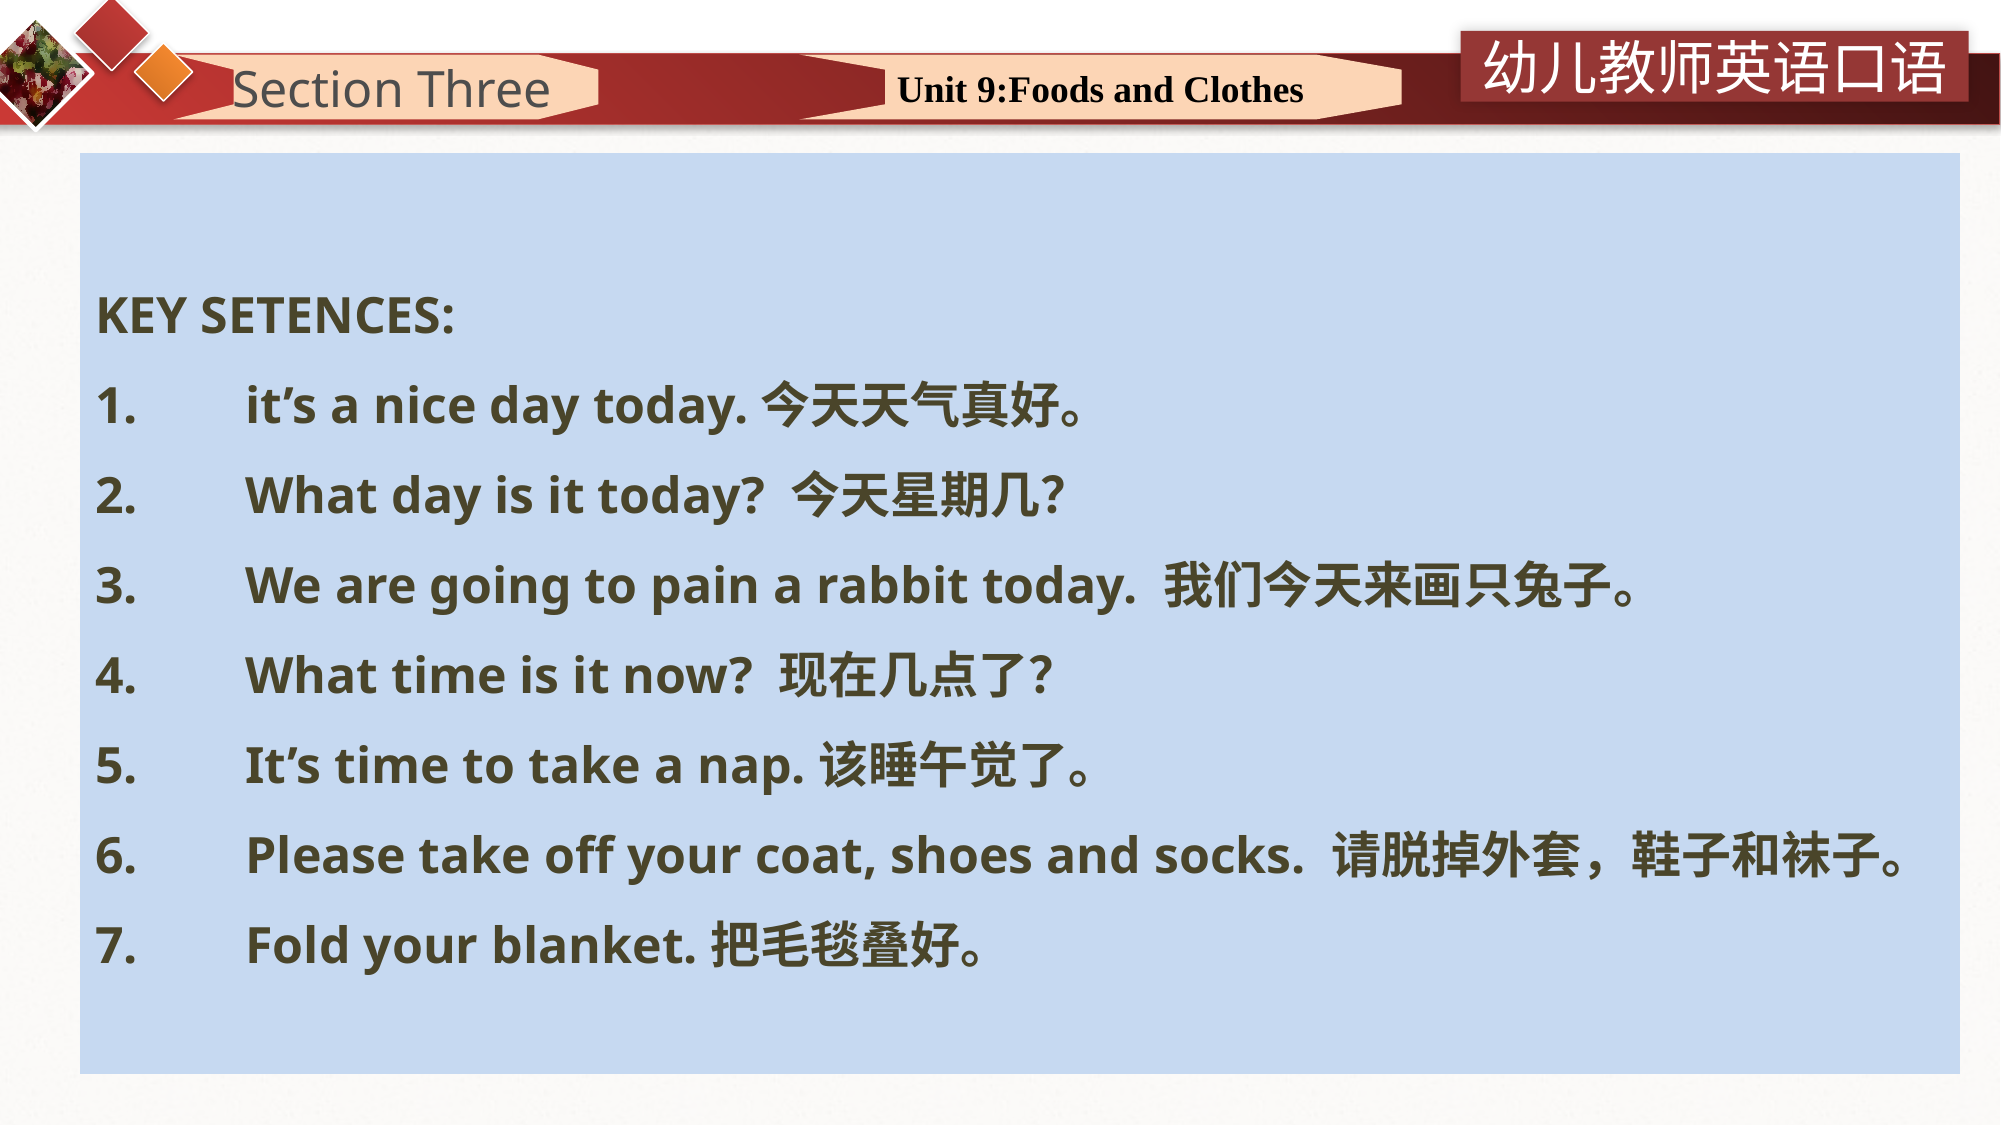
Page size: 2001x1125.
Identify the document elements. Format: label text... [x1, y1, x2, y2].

text_box KEY SETENCES: 1. it’s a nice day today.今天天气真好。 2. What day is it today? 今天星期几？ 3. We are going to pain a rabbit today. 我们今天来画只兔子。 4. What time is it now? 现在几点了？ 5. It’s time to take a nap.该睡午觉了。 6. Please take off your coat, shoes and socks. 请脱掉外套，鞋子和袜子。 7. Fold your blanket.把毛毯叠好。 [80, 154, 1960, 1073]
text_box Section Three [171, 52, 601, 122]
picture [0, 21, 88, 126]
text_box Unit 9:Foods and Clothes [797, 52, 1404, 122]
